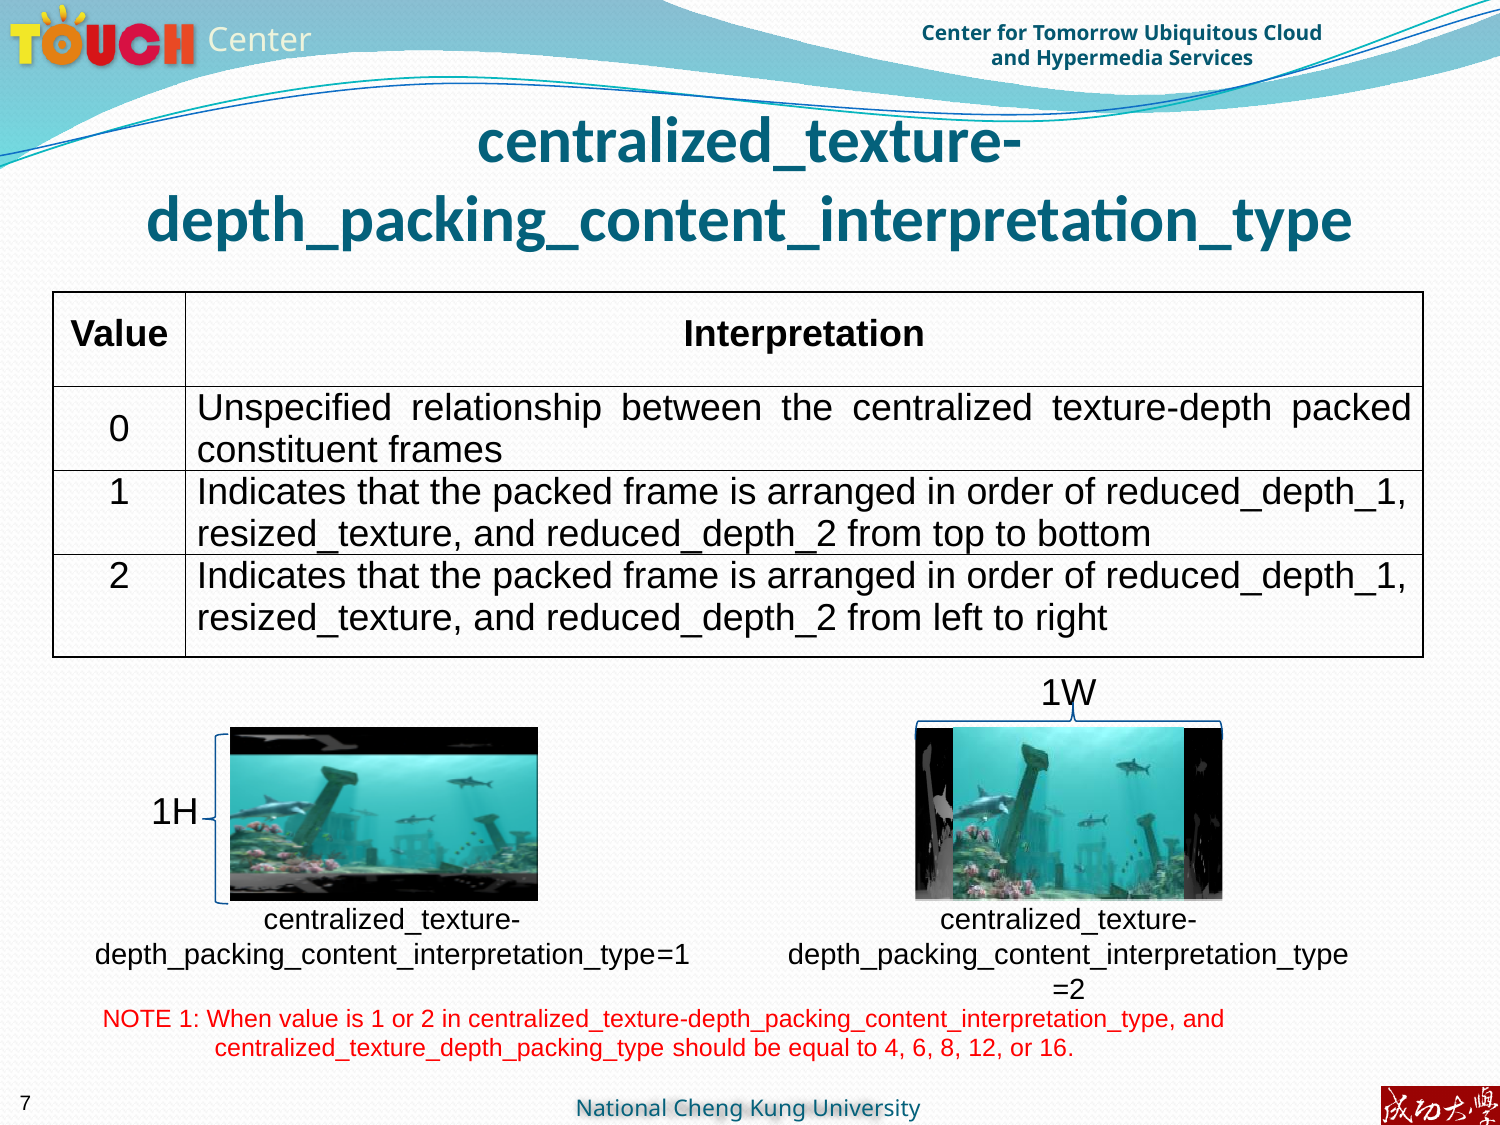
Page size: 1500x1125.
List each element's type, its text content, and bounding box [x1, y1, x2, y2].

picture [5, 0, 201, 73]
text_box [915, 701, 1223, 727]
picture [1381, 1086, 1500, 1125]
text_box NOTE 1: When value is 1 or 2 in centralized_texture-depth_packing_content_interpretation_type, and centralized_texture_depth_packing_type should be equal to 4, 6, 8, 12, or 16. [87, 994, 1424, 1070]
picture [229, 727, 538, 901]
table_cell Indicates that the packed frame is arranged in order of reduced_depth_1, resized_texture, and reduced_depth_2 from top to bottom [186, 471, 1422, 554]
table_cell 1 [54, 471, 185, 554]
text_box centralized_texture-depth_packing_content_interpretation_type=1 [5, 893, 761, 978]
text_box centralized_texture-depth_packing_content_interpretation_type =2 [761, 893, 1376, 1013]
table_cell 0 [54, 387, 185, 470]
text_box 1W [1025, 660, 1112, 720]
text_box [201, 733, 224, 893]
picture [915, 727, 1223, 901]
table_cell Indicates that the packed frame is arranged in order of reduced_depth_1, resized_texture, and reduced_depth_2 from left to right [186, 555, 1422, 656]
table_header Value [54, 293, 185, 386]
title centralized_texture-depth_packing_content_interpretation_type [74, 89, 1426, 256]
text_box 1H [136, 779, 214, 840]
table_cell Unspecified relationship between the centralized texture-depth packed constituent frames [186, 387, 1422, 470]
table_cell 2 [54, 555, 185, 656]
table_header Interpretation [186, 293, 1422, 386]
